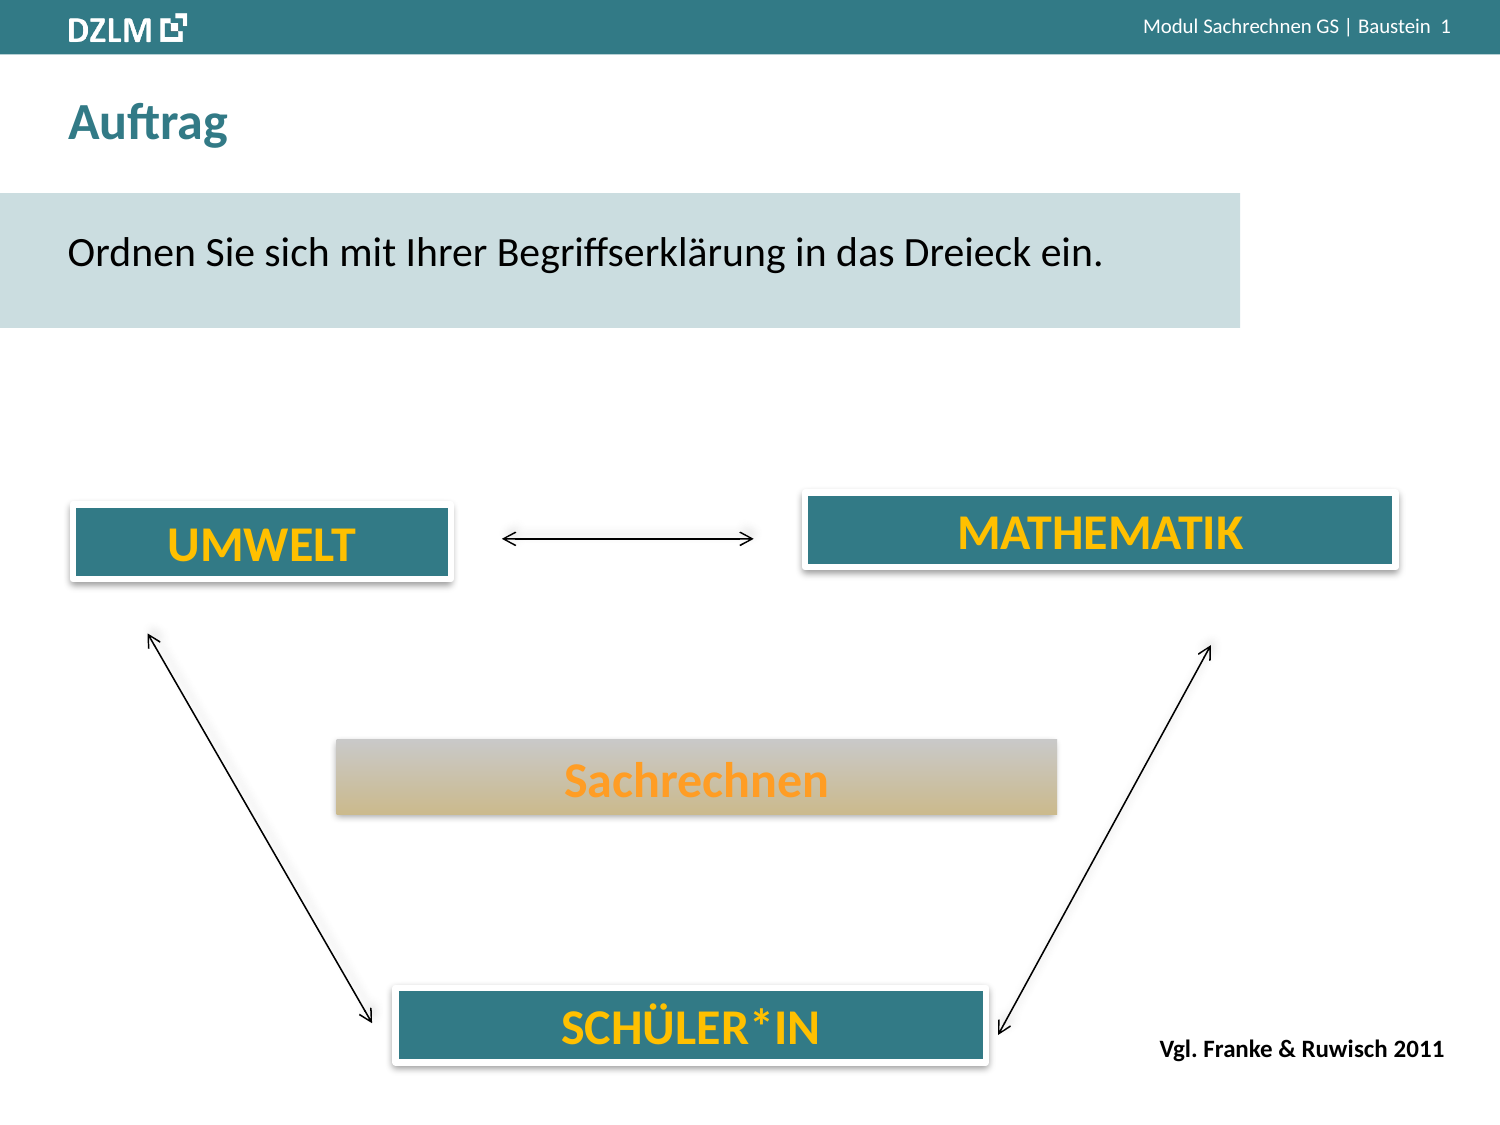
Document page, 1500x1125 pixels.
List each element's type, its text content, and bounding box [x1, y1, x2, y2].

text_box Umwelt [70, 501, 454, 582]
text_box Sachrechnen [377, 739, 992, 815]
title Vgl. Franke & Ruwisch 2011 [123, 1006, 1461, 1088]
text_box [997, 644, 1212, 1036]
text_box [147, 633, 373, 1024]
text_box Mathematik [802, 489, 1399, 570]
text_box [0, 193, 1241, 328]
text_box Auftrag [53, 78, 1436, 159]
text_box Schüler*in [392, 985, 989, 1006]
text_box Ordnen Sie sich mit Ihrer Begriffserklärung in das Dreieck ein. [53, 217, 1140, 282]
